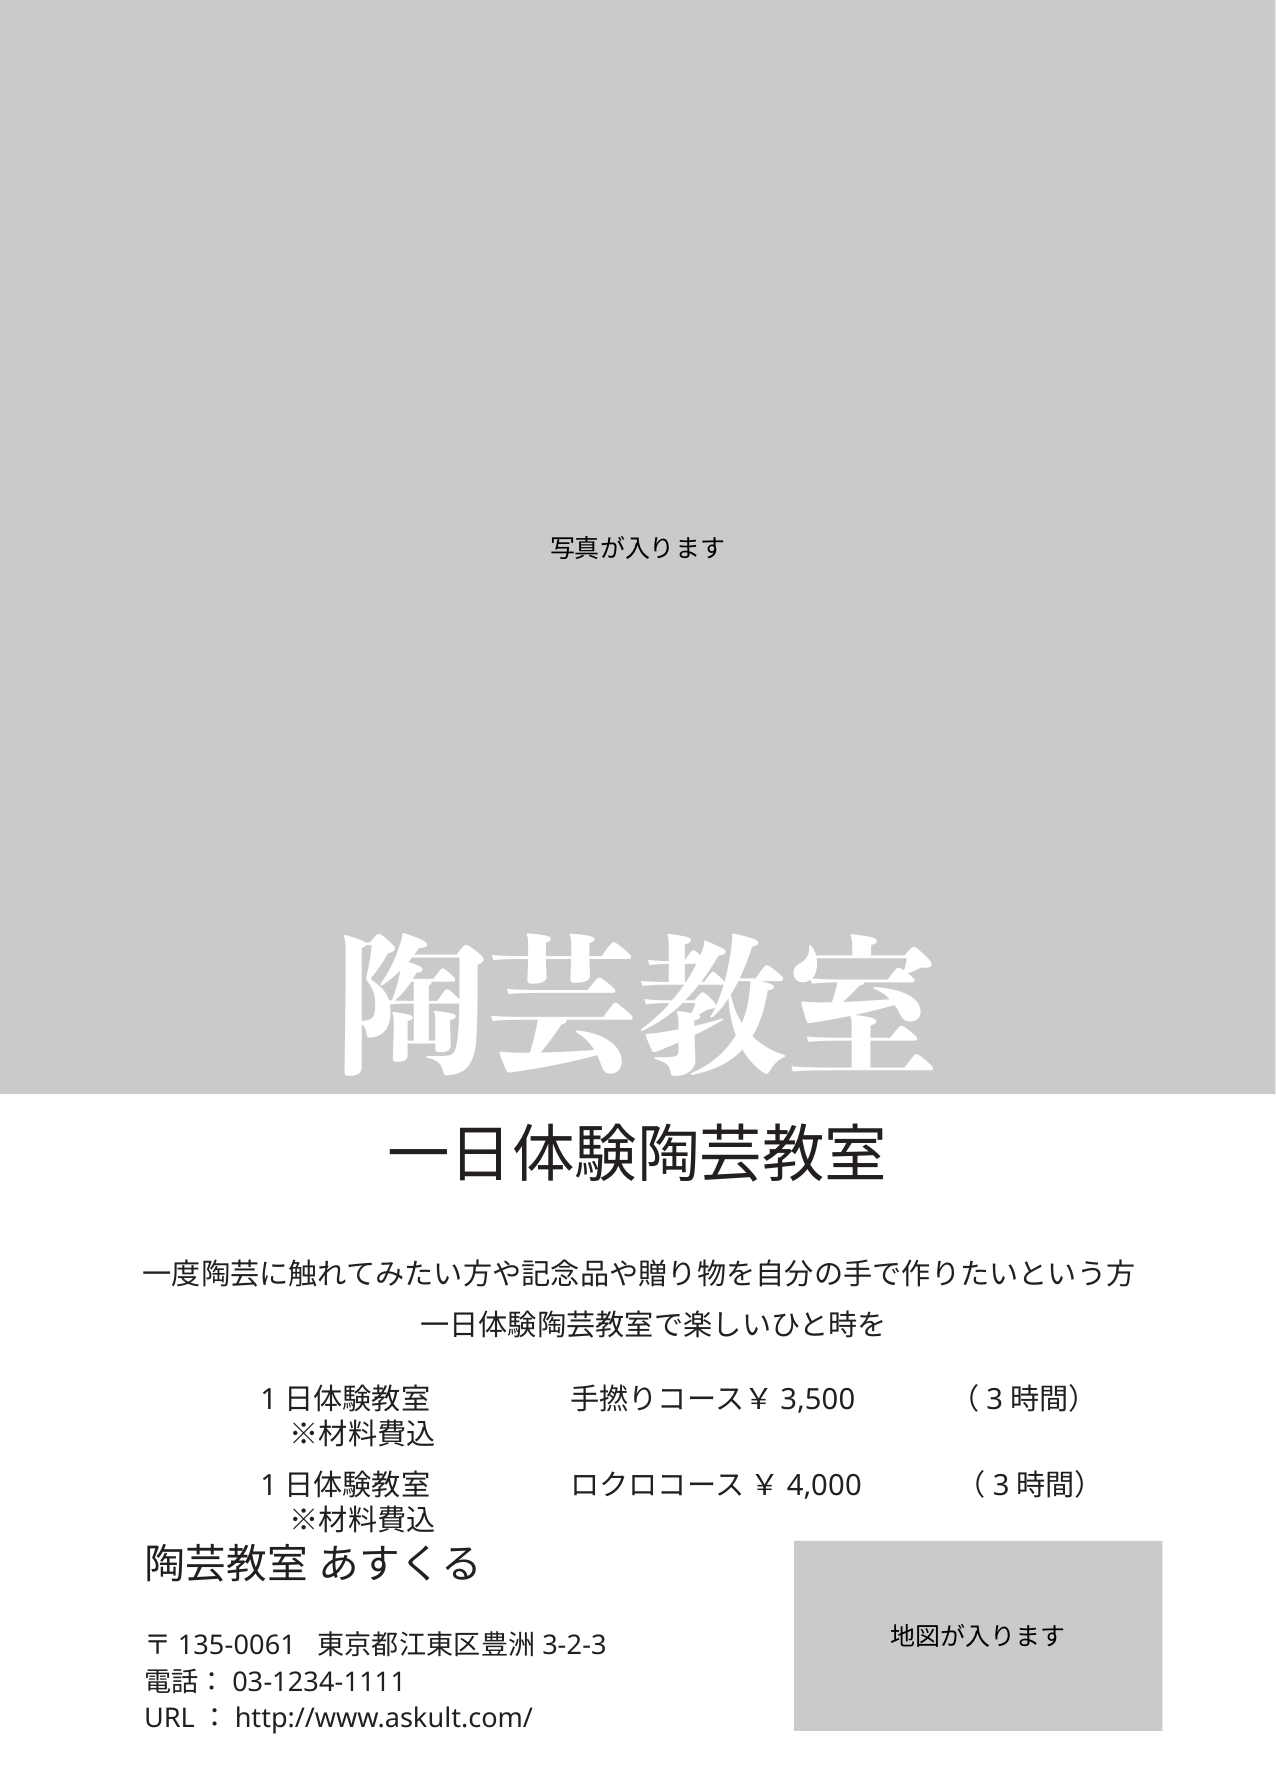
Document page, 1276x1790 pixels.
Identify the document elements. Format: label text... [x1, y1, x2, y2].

text_box 一日体験陶芸教室 [385, 1112, 890, 1190]
text_box 1日体験教室 手撚りコース￥3,500 （3時間） ※材料費込 1日体験教室 ロクロコース ￥4,000 （3時間） ※材料費込 [141, 1378, 1138, 1537]
text_box 一度陶芸に触れてみたい方や記念品や贈り物を自分の手で作りたいという方 一日体験陶芸教室で楽しいひと時を [141, 1238, 1138, 1342]
picture [342, 932, 933, 1076]
text_box 陶芸教室 あすくる 〒135-0061 東京都江東区豊洲3-2-3 電話：03-1234-1111 URL：http://www.askult.com/ [142, 1537, 733, 1734]
text_box 地図が入ります [793, 1540, 1163, 1732]
text_box 写真が入ります [0, 0, 1276, 1095]
